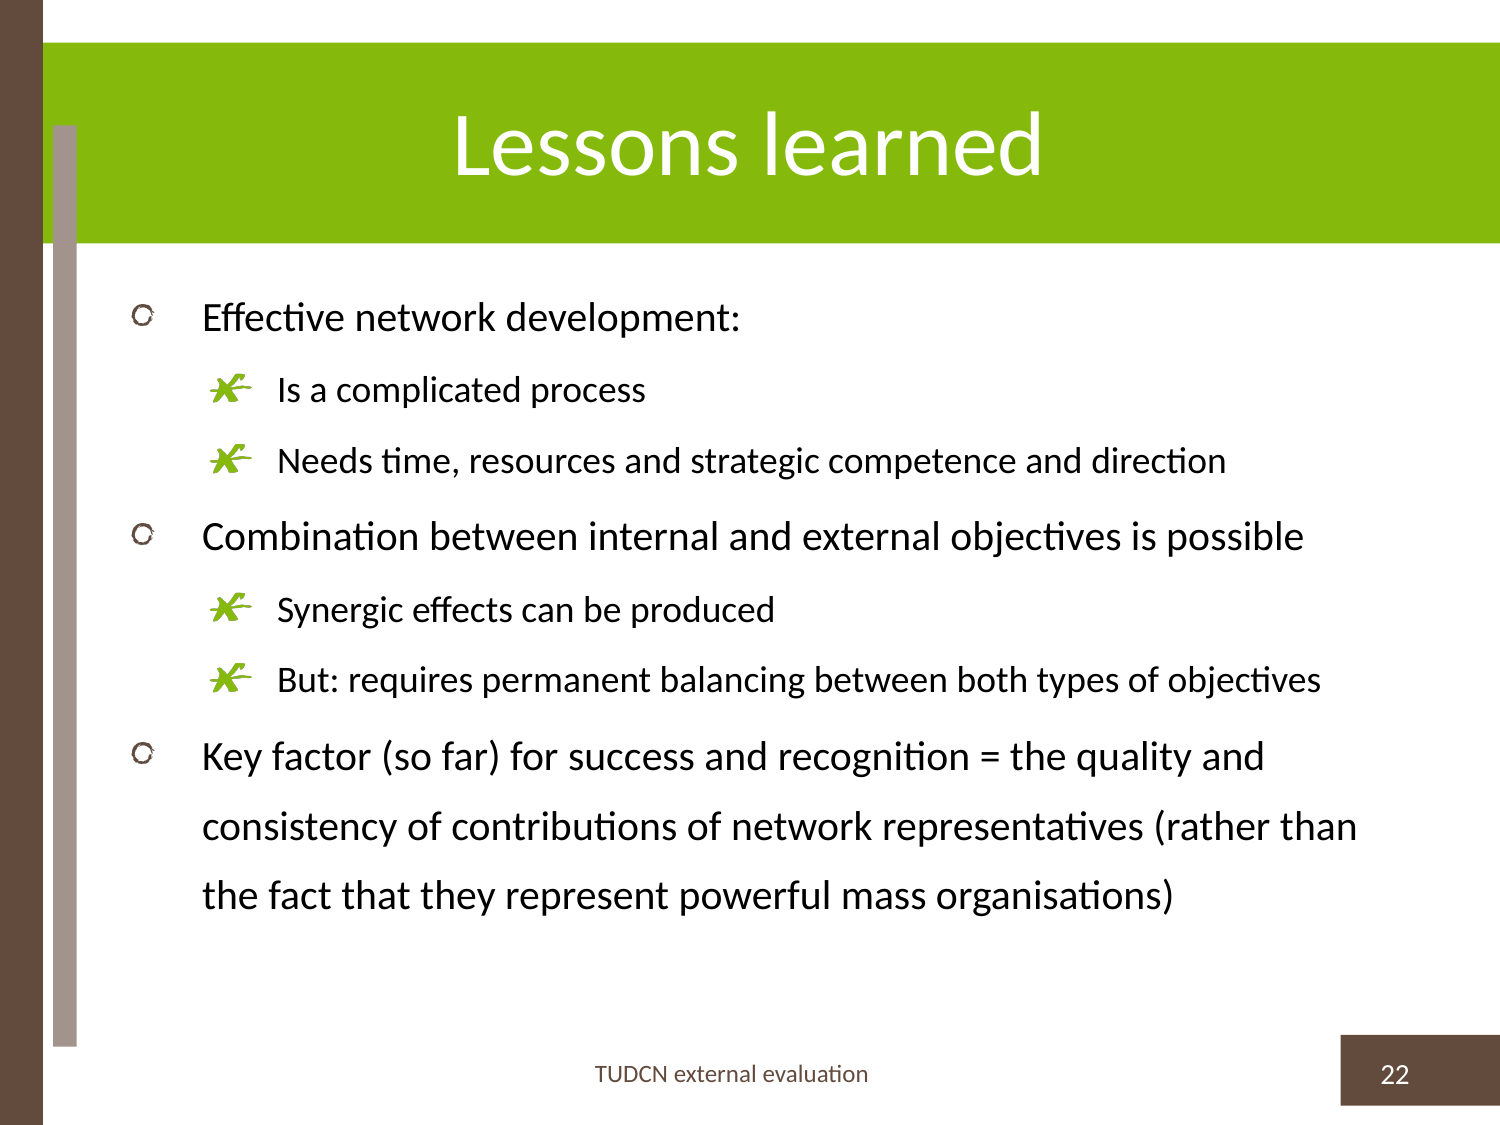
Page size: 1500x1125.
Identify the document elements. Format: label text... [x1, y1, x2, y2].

slide_number 22 [1074, 1042, 1425, 1103]
picture [202, 587, 258, 627]
list Effective network development: Is a complicated process Needs time, resources and strategic competence and direction Combination between internal and external objectives is possible Synergic effects can be produced But: requires permanent balancing between both types of objectives Key factor (so far) for success and recognition = the quality and consistency of contributions of network representatives (rather than the fact that they represent powerful mass organisations) [112, 262, 1425, 1005]
picture [202, 368, 258, 408]
picture [202, 657, 258, 698]
footer TUDCN external evaluation [537, 1042, 928, 1103]
picture [127, 738, 158, 768]
title Lessons learned [75, 45, 1425, 233]
picture [202, 438, 258, 479]
picture [127, 300, 158, 330]
picture [127, 519, 158, 549]
